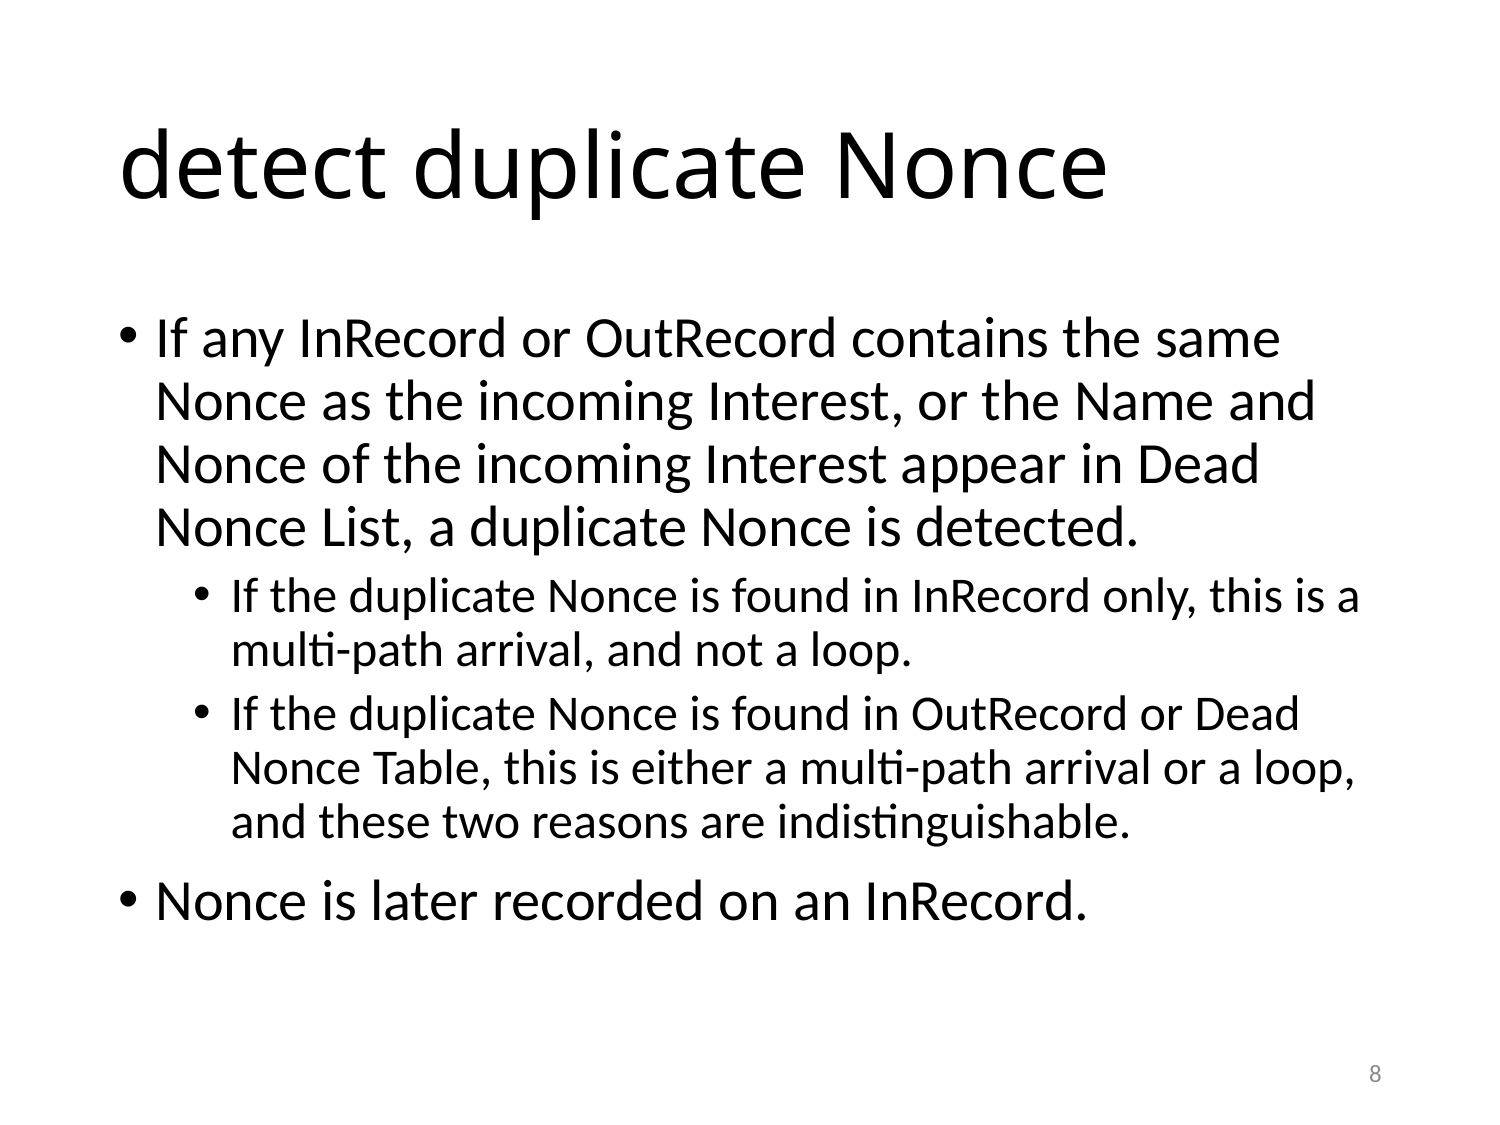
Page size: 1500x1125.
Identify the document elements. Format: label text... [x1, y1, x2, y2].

title detect duplicate Nonce [103, 59, 1397, 278]
slide_number 8 [1059, 1042, 1397, 1103]
list If any InRecord or OutRecord contains the same Nonce as the incoming Interest, or the Name and Nonce of the incoming Interest appear in Dead Nonce List, a duplicate Nonce is detected. If the duplicate Nonce is found in InRecord only, this is a multi-path arrival, and not a loop. If the duplicate Nonce is found in OutRecord or Dead Nonce Table, this is either a multi-path arrival or a loop, and these two reasons are indistinguishable. Nonce is later recorded on an InRecord. [103, 299, 1397, 1014]
